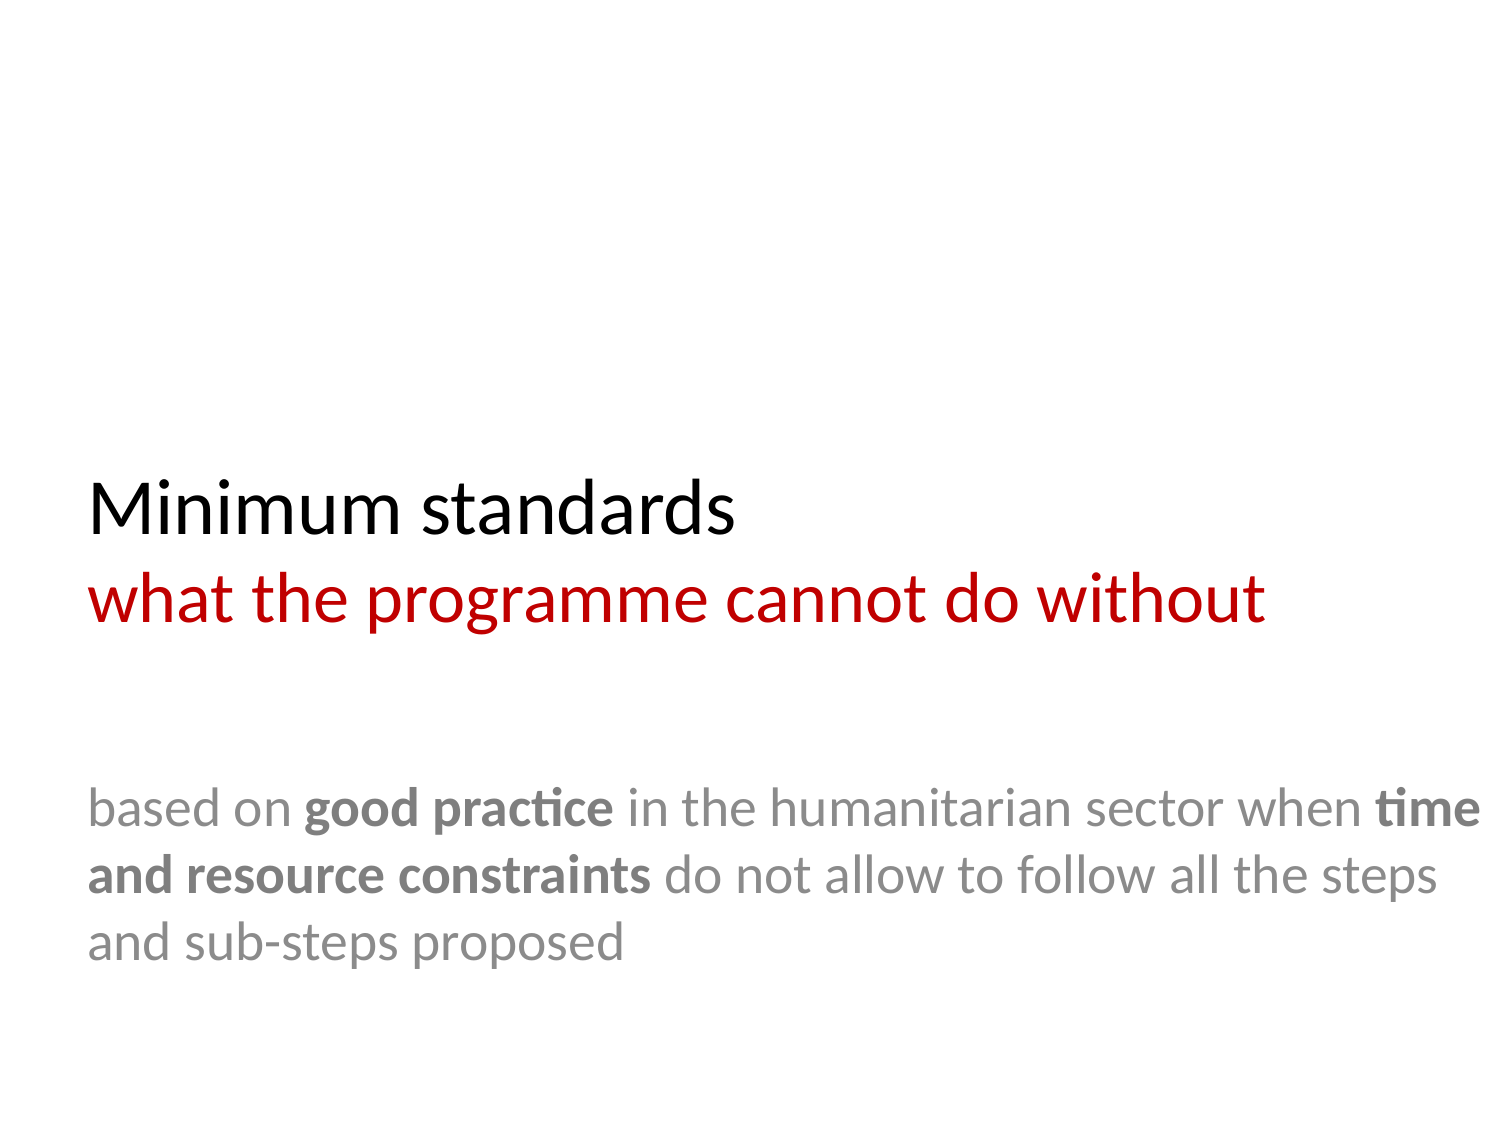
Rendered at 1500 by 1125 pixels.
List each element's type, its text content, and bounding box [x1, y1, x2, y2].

subtitle Minimum standards what the programme cannot do without based on good practice in the humanitarian sector when time and resource constraints do not allow to follow all the steps and sub-steps proposed [0, 447, 1500, 980]
